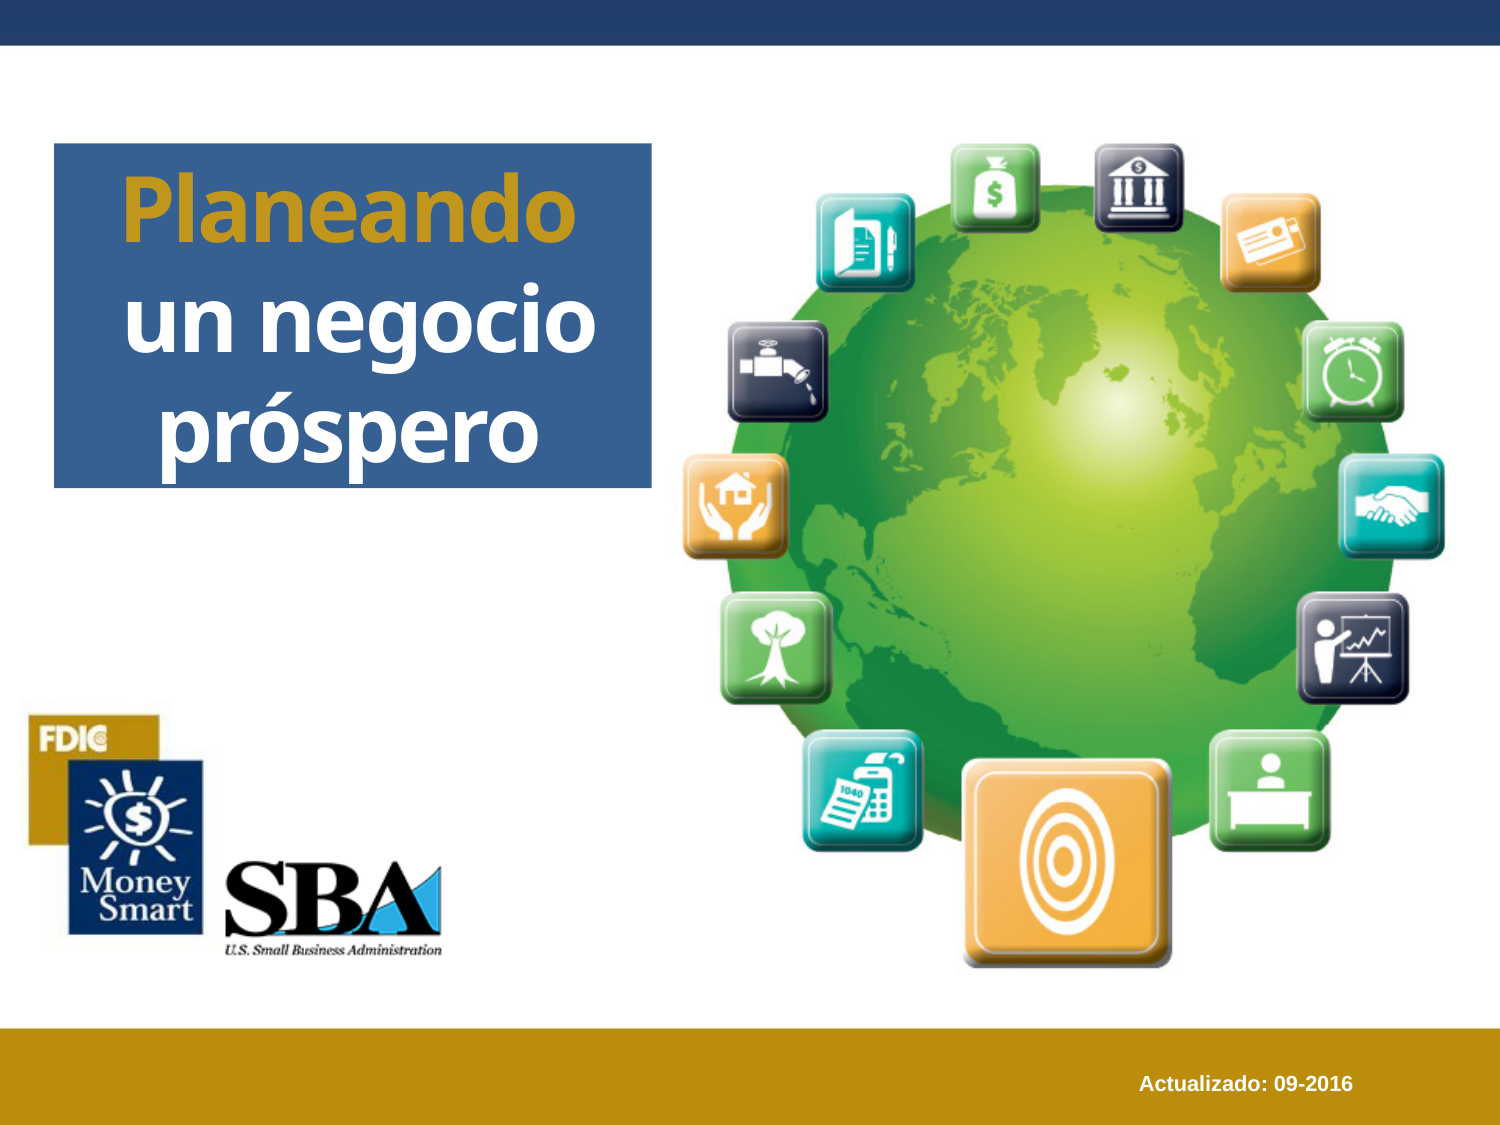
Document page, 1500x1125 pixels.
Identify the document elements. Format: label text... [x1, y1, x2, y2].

text_box Actualizado: 09-2016 [1124, 1062, 1369, 1104]
text_box Planeando un negocio próspero [54, 143, 646, 489]
picture [0, 0, 1500, 1125]
